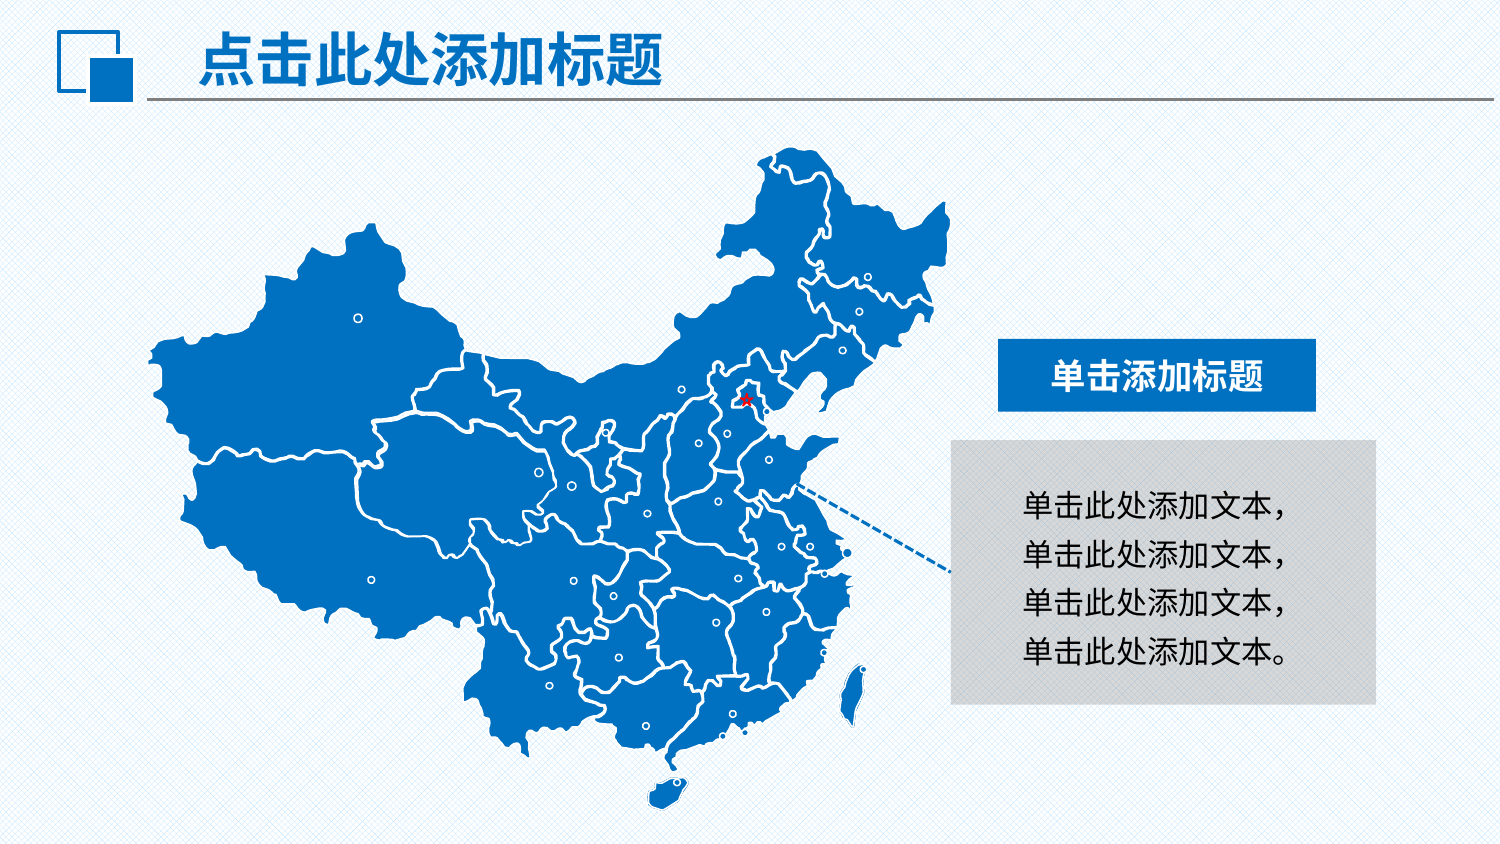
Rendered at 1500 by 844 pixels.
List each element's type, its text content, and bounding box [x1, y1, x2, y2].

text_box 点击此处添加标题 [183, 15, 1500, 109]
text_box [759, 439, 1377, 705]
text_box [57, 30, 120, 93]
text_box 单击添加标题 [996, 337, 1318, 414]
text_box [86, 54, 137, 106]
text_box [147, 146, 951, 812]
